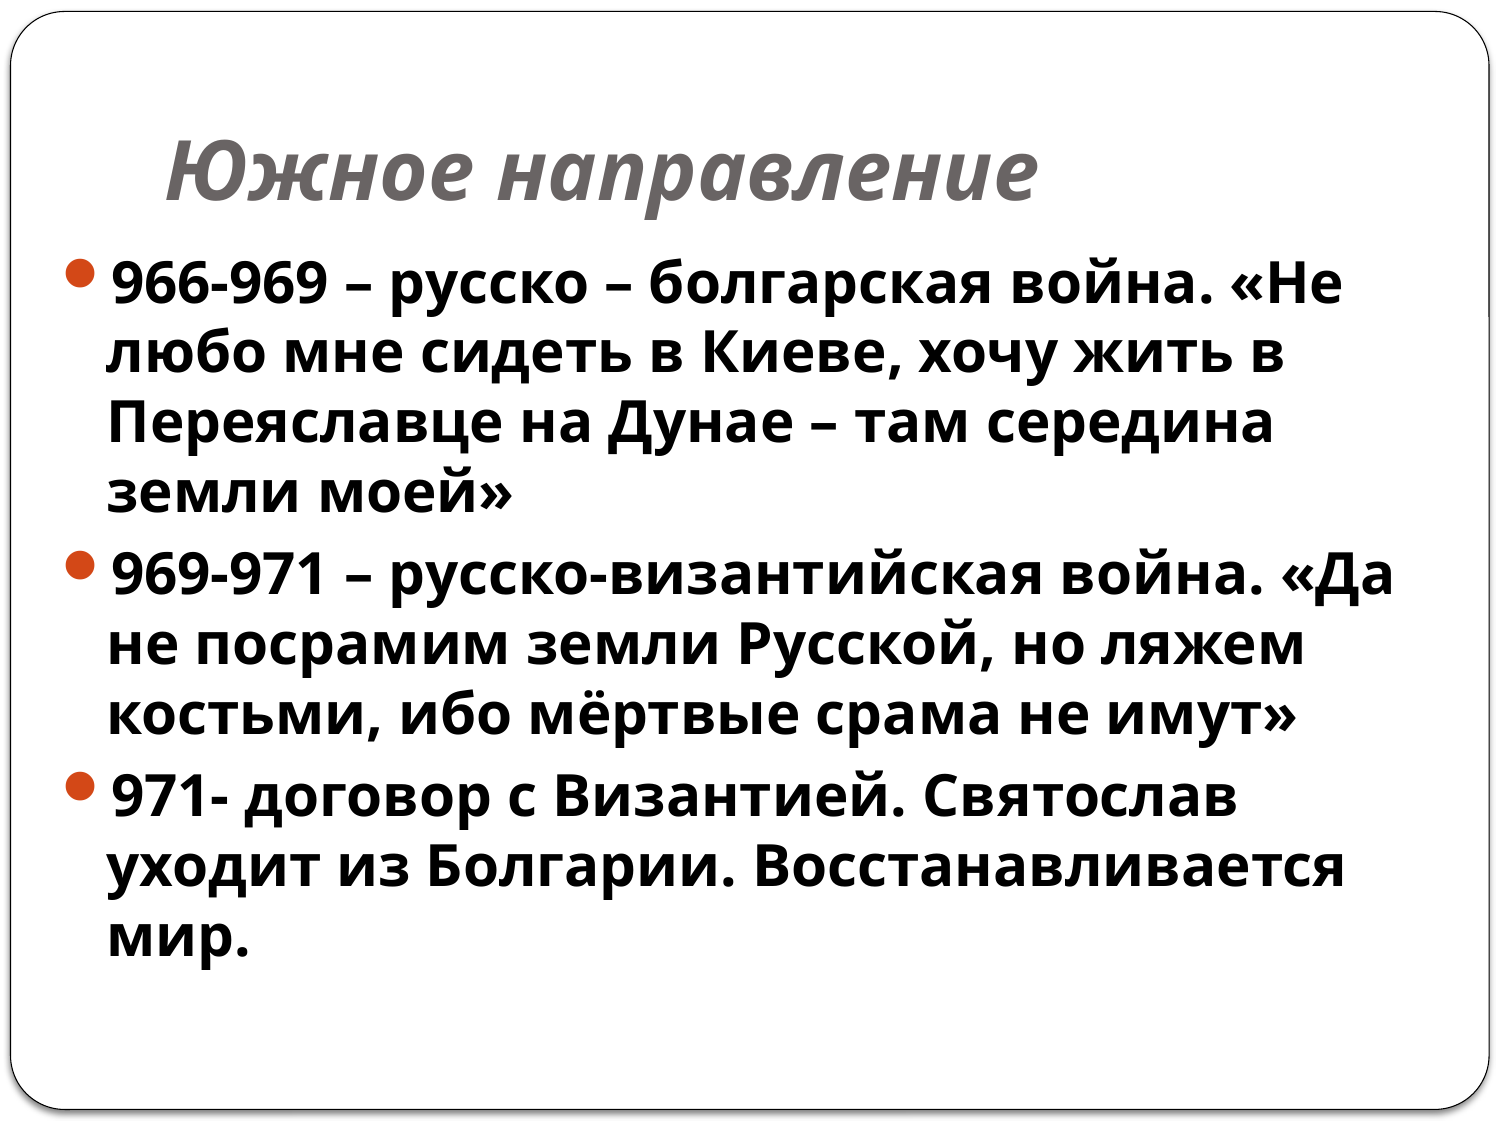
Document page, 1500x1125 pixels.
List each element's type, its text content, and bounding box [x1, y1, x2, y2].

list 966-969 – русско – болгарская война. «Не любо мне сидеть в Киеве, хочу жить в Переяславце на Дунае – там середина земли моей» 969-971 – русско-византийская война. «Да не посрамим земли Русской, но ляжем костьми, ибо мёртвые срама не имут» 971- договор с Византией. Святослав уходит из Болгарии. Восстанавливается мир. [46, 237, 1425, 1043]
title Южное направление [150, 45, 1425, 233]
